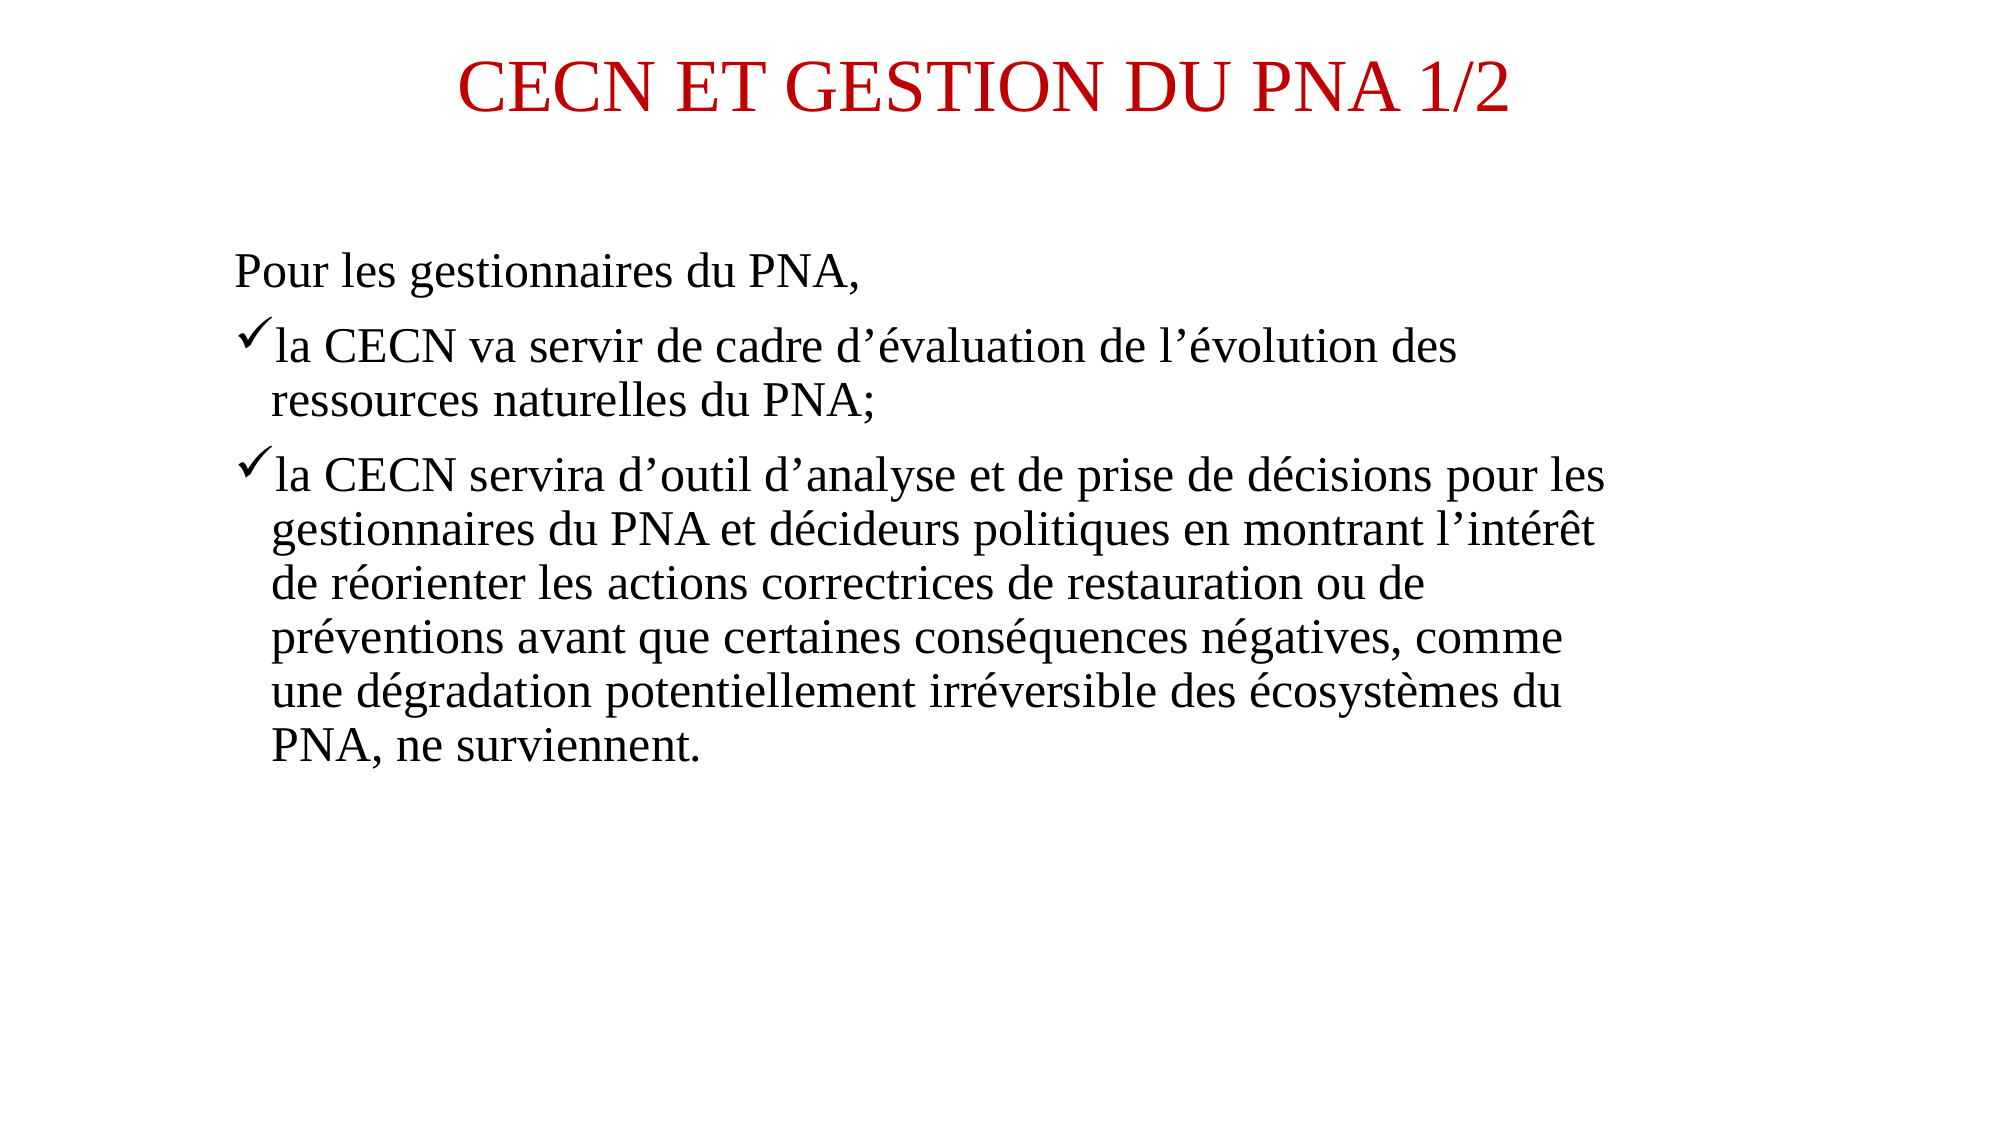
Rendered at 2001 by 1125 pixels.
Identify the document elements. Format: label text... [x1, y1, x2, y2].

title CECN ET GESTION DU PNA 1/2 [334, 25, 1636, 148]
list Pour les gestionnaires du PNA, la CECN va servir de cadre d’évaluation de l’évolution des ressources naturelles du PNA; la CECN servira d’outil d’analyse et de prise de décisions pour les gestionnaires du PNA et décideurs politiques en montrant l’intérêt de réorienter les actions correctrices de restauration ou de préventions avant que certaines conséquences négatives, comme une dégradation potentiellement irréversible des écosystèmes du PNA, ne surviennent. [219, 237, 1636, 883]
